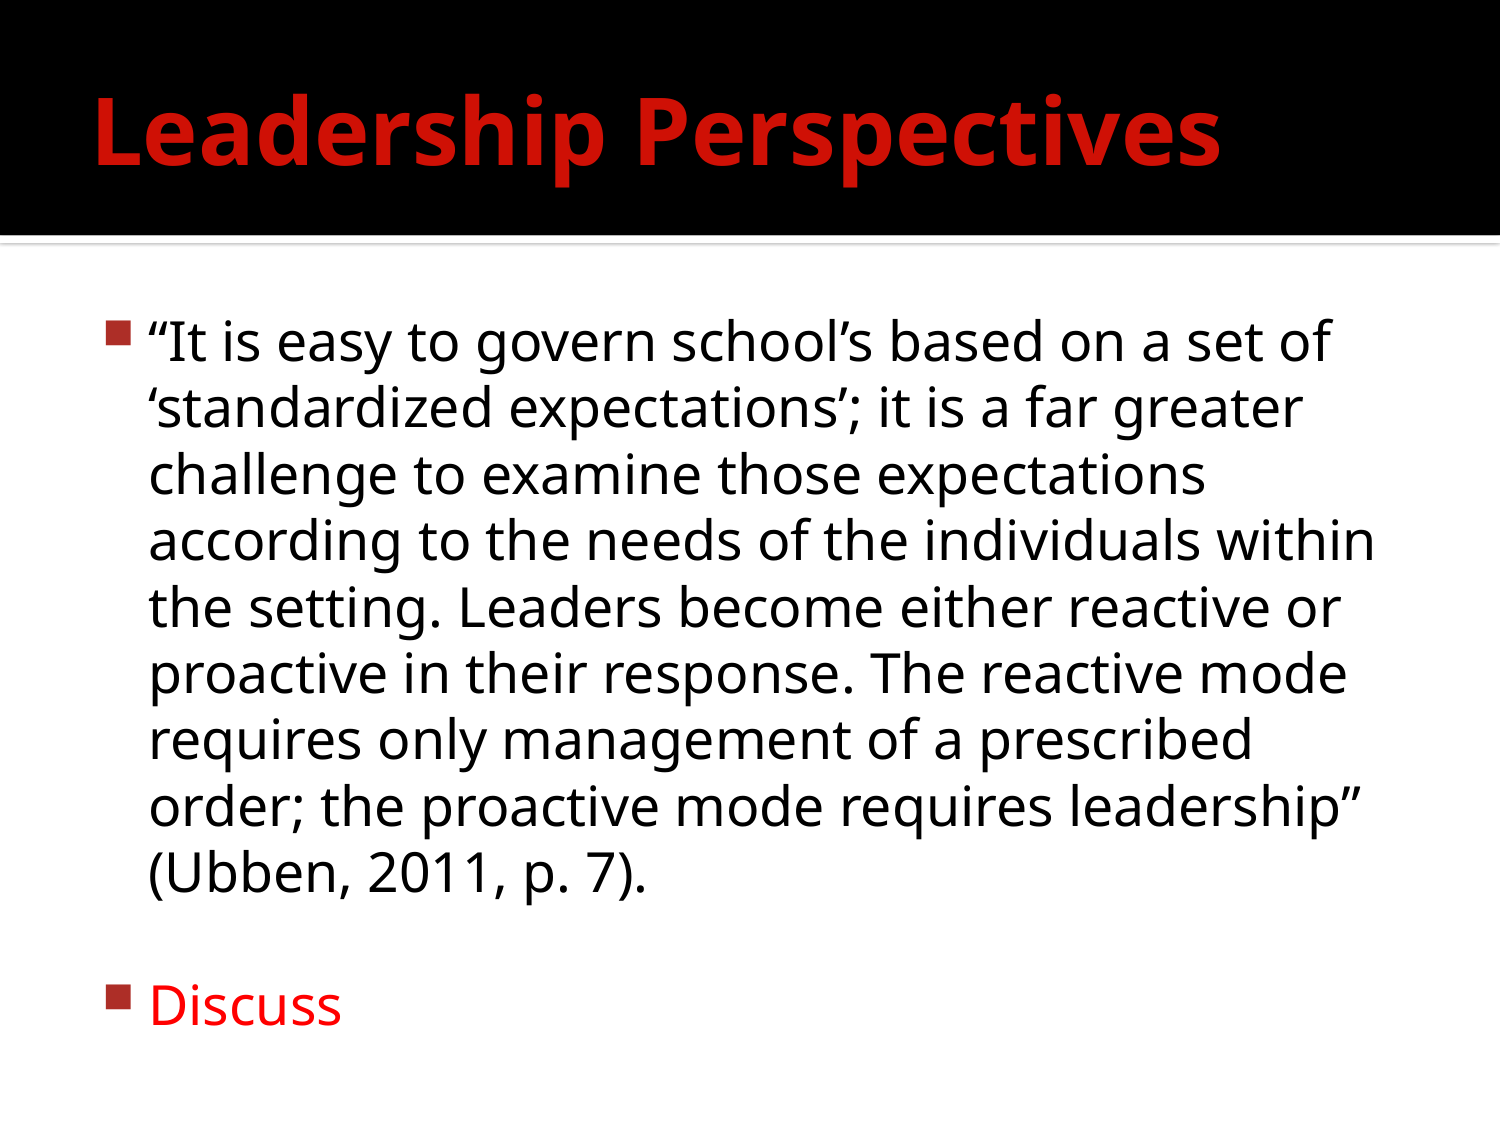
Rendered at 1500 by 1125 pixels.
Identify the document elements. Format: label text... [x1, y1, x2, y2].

list “It is easy to govern school’s based on a set of ‘standardized expectations’; it is a far greater challenge to examine those expectations according to the needs of the individuals within the setting. Leaders become either reactive or proactive in their response. The reactive mode requires only management of a prescribed order; the proactive mode requires leadership” (Ubben, 2011, p. 7). Discuss [75, 291, 1425, 1050]
title Leadership Perspectives [75, 25, 1425, 231]
